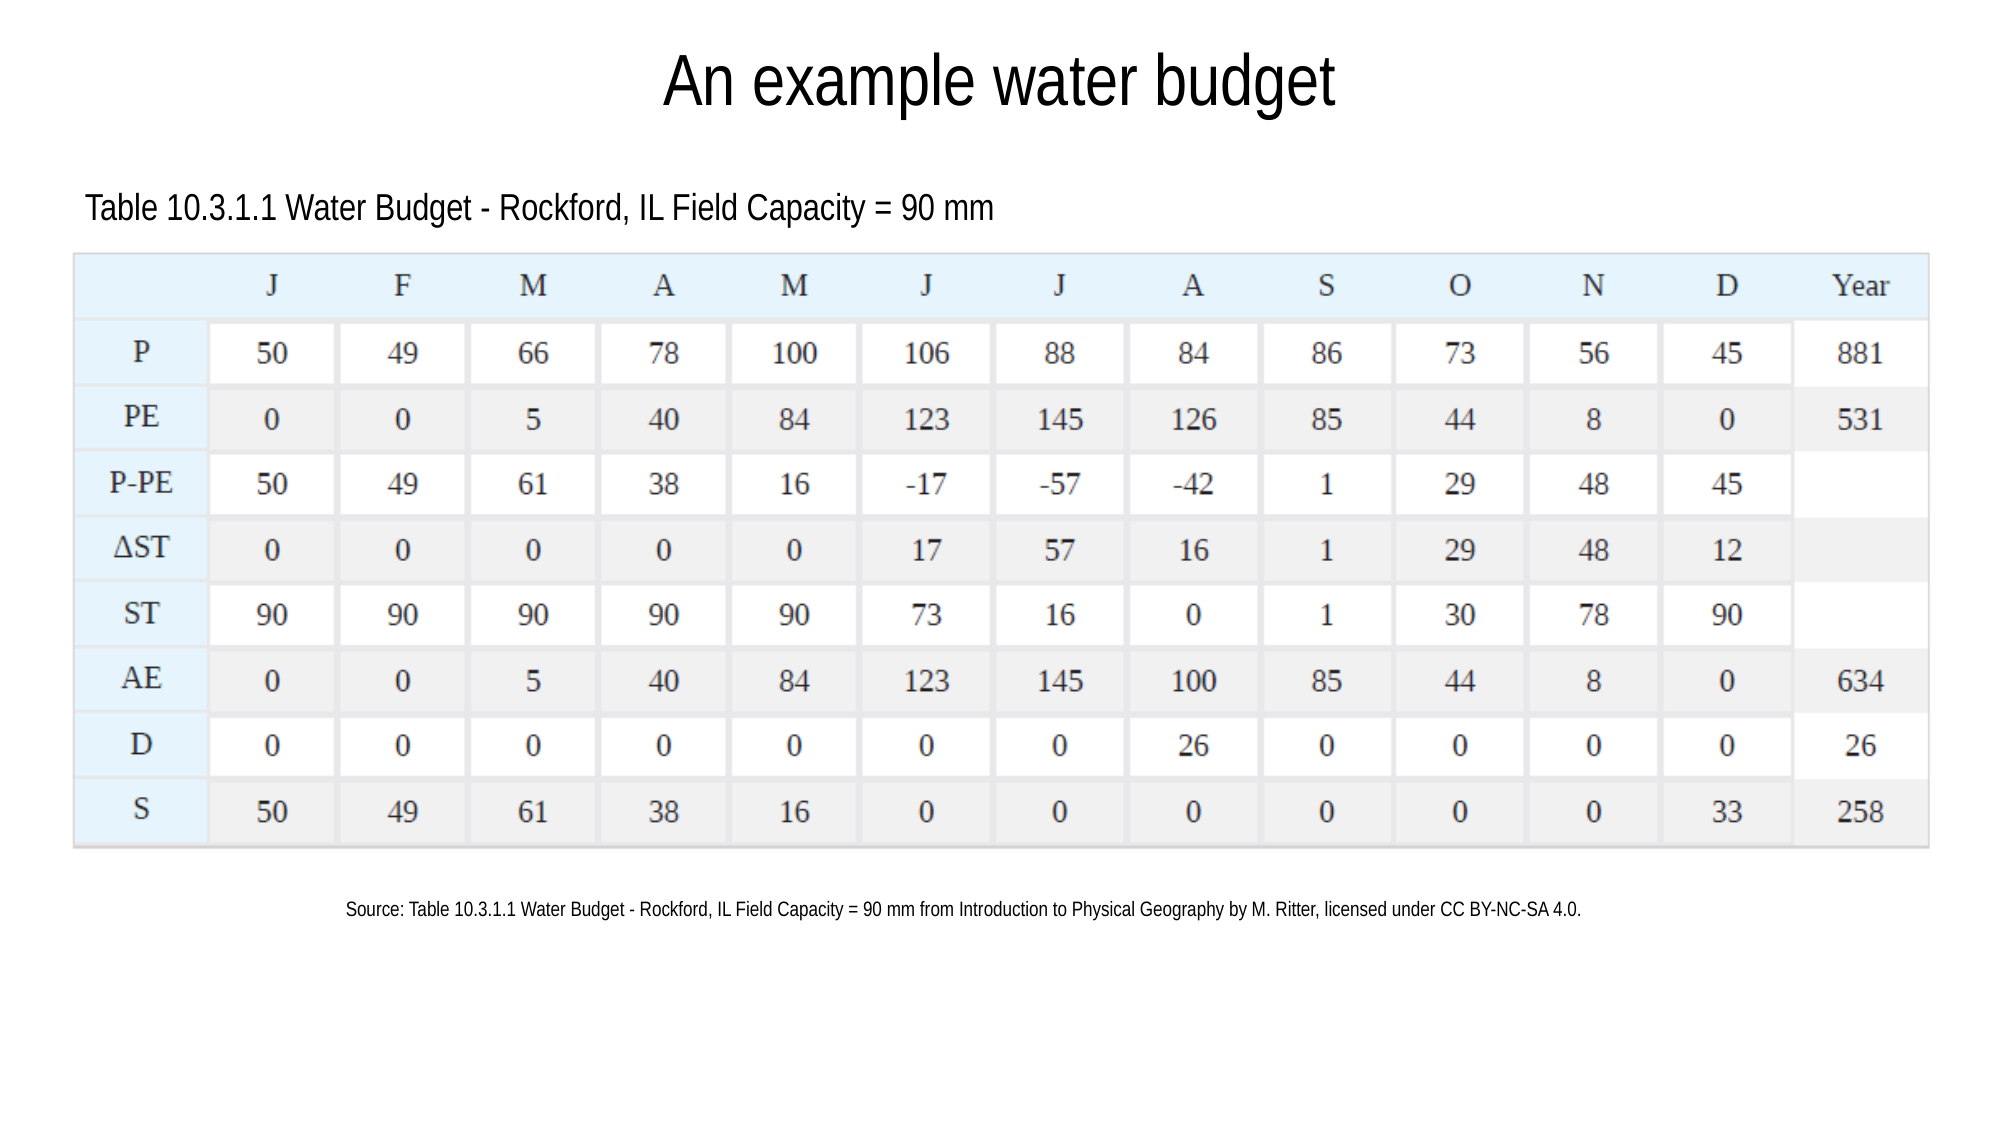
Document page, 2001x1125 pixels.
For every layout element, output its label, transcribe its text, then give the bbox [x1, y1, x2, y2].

text_box Source: Table 10.3.1.1 Water Budget - Rockford, IL Field Capacity = 90 mm from Introduction to Physical Geography by M. Ritter, licensed under CC BY-NC-SA 4.0. [331, 887, 1622, 928]
picture [65, 248, 1935, 854]
text_box Table 10.3.1.1 Water Budget - Rockford, IL Field Capacity = 90 mm [0, 175, 1266, 236]
title An example water budget [137, 35, 1863, 130]
